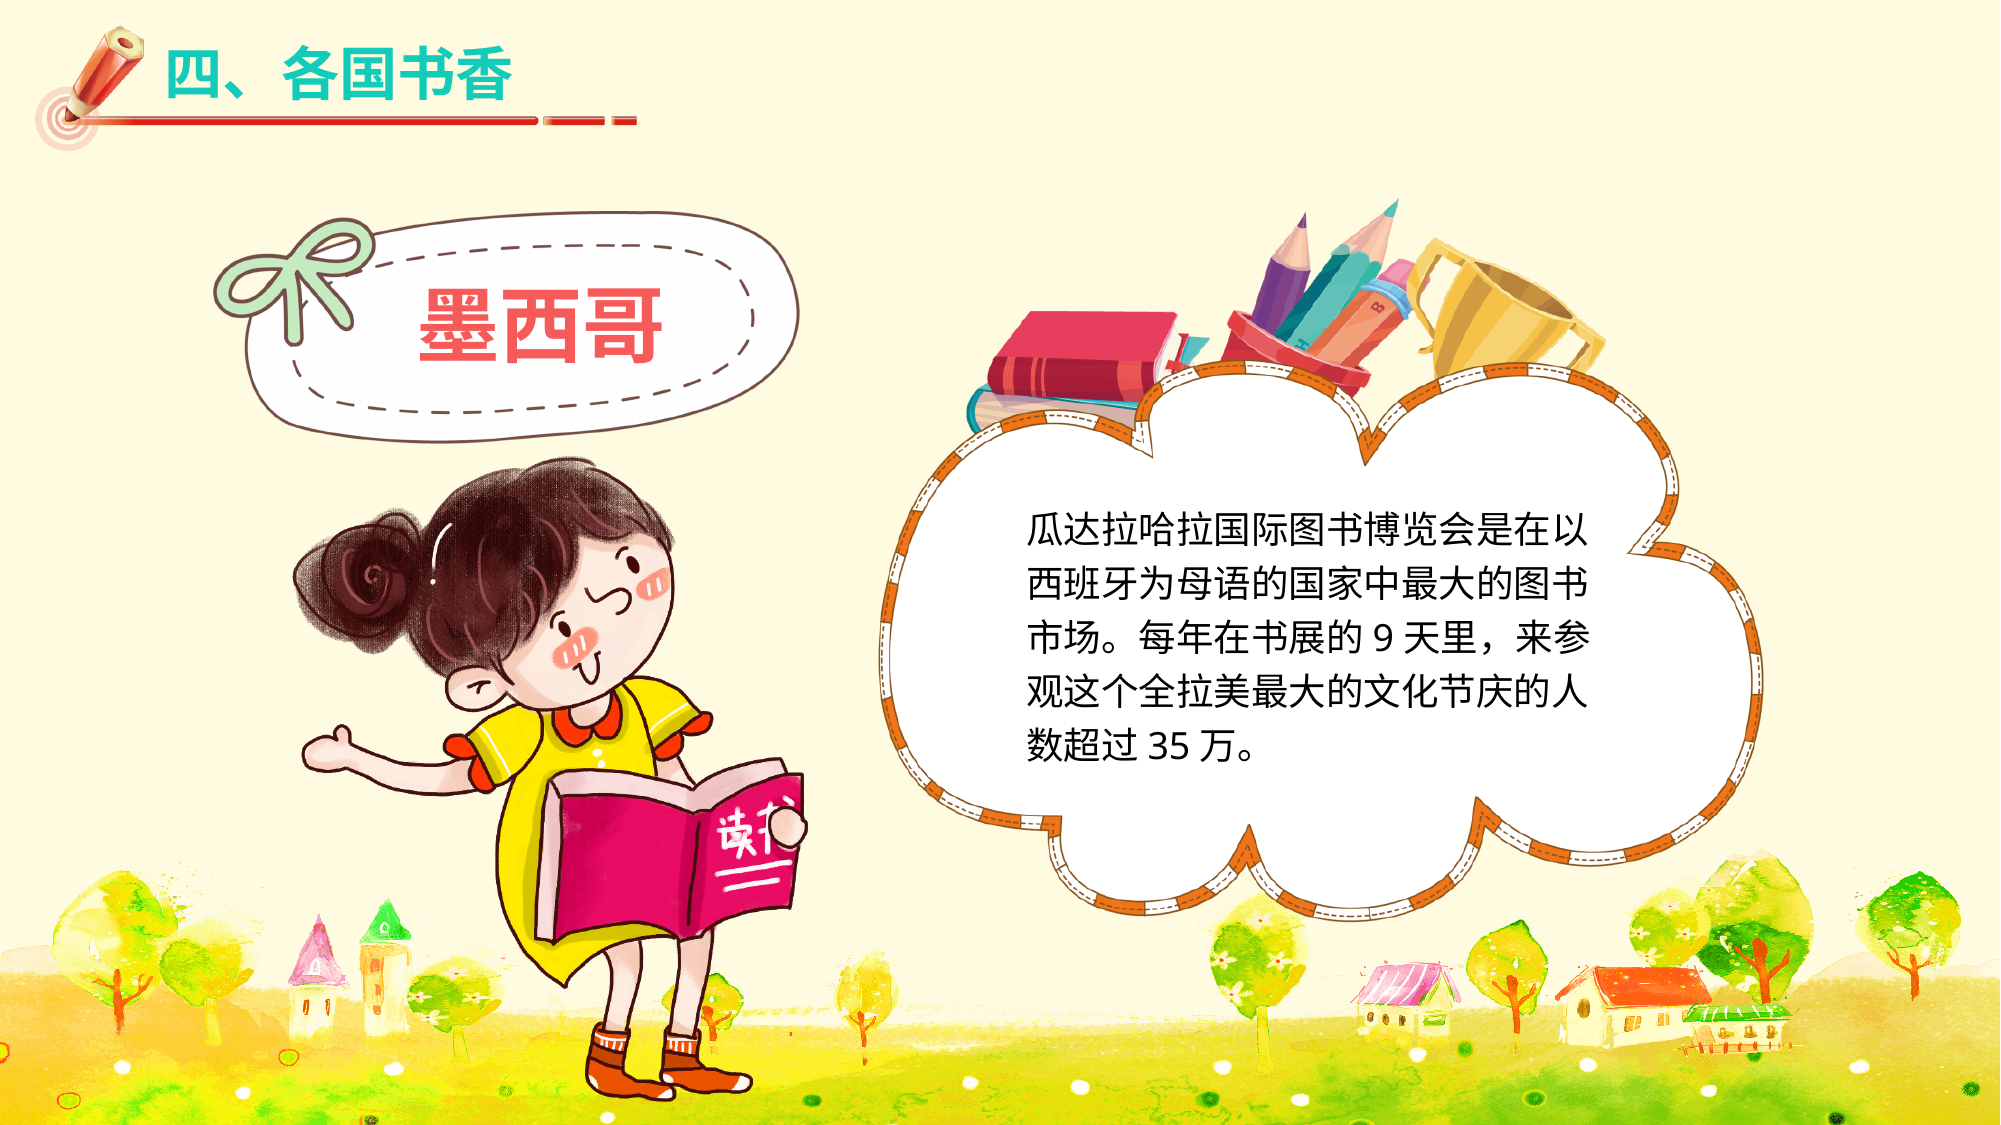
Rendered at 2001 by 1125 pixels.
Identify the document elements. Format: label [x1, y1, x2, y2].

text_box [35, 15, 688, 151]
picture [0, 187, 2000, 1125]
